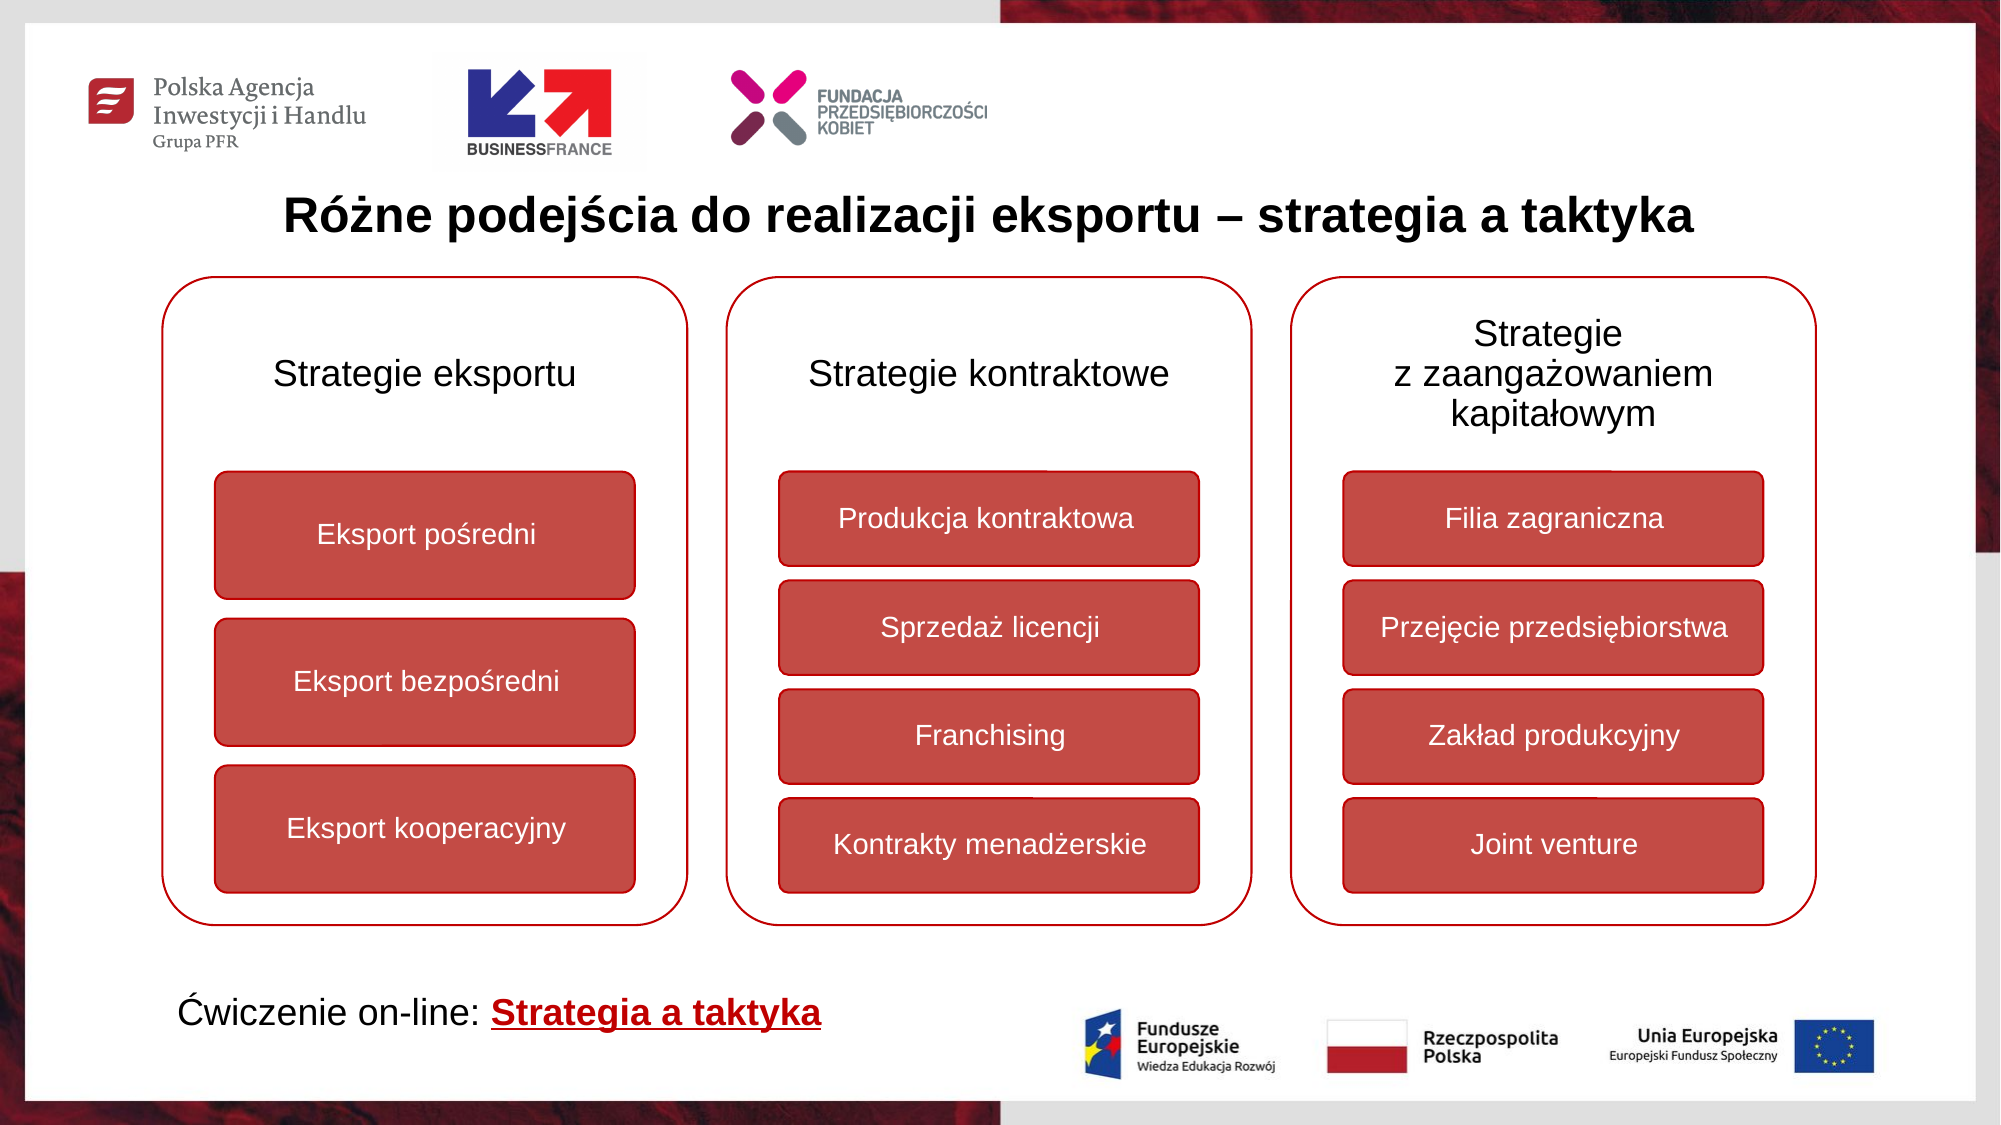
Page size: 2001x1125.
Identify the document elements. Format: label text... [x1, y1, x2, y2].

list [162, 277, 1816, 926]
title Różne podejścia do realizacji eksportu – strategia a taktyka [226, 155, 1752, 277]
picture [0, 0, 2001, 1125]
text_box Ćwiczenie on-line: Strategia a taktyka [162, 980, 1078, 1041]
